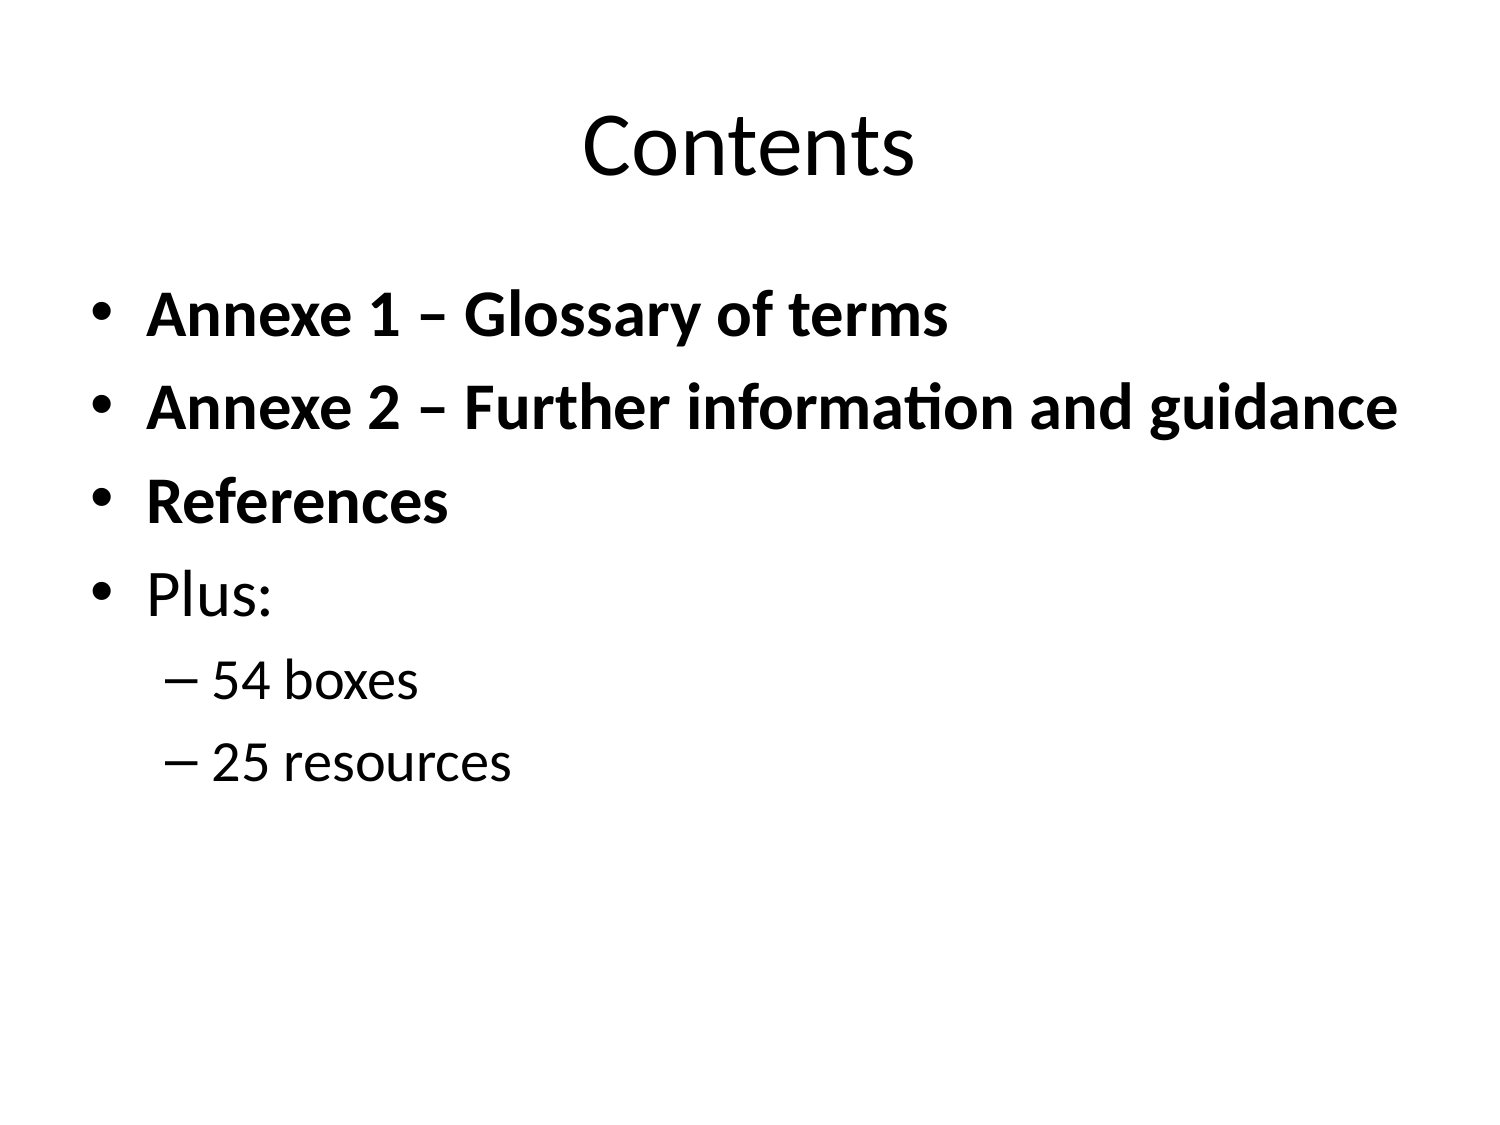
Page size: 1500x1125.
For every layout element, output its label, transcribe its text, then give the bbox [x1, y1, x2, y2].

title Contents [75, 45, 1425, 233]
list Annexe 1 – Glossary of terms Annexe 2 – Further information and guidance References Plus: 54 boxes 25 resources [75, 262, 1425, 1005]
